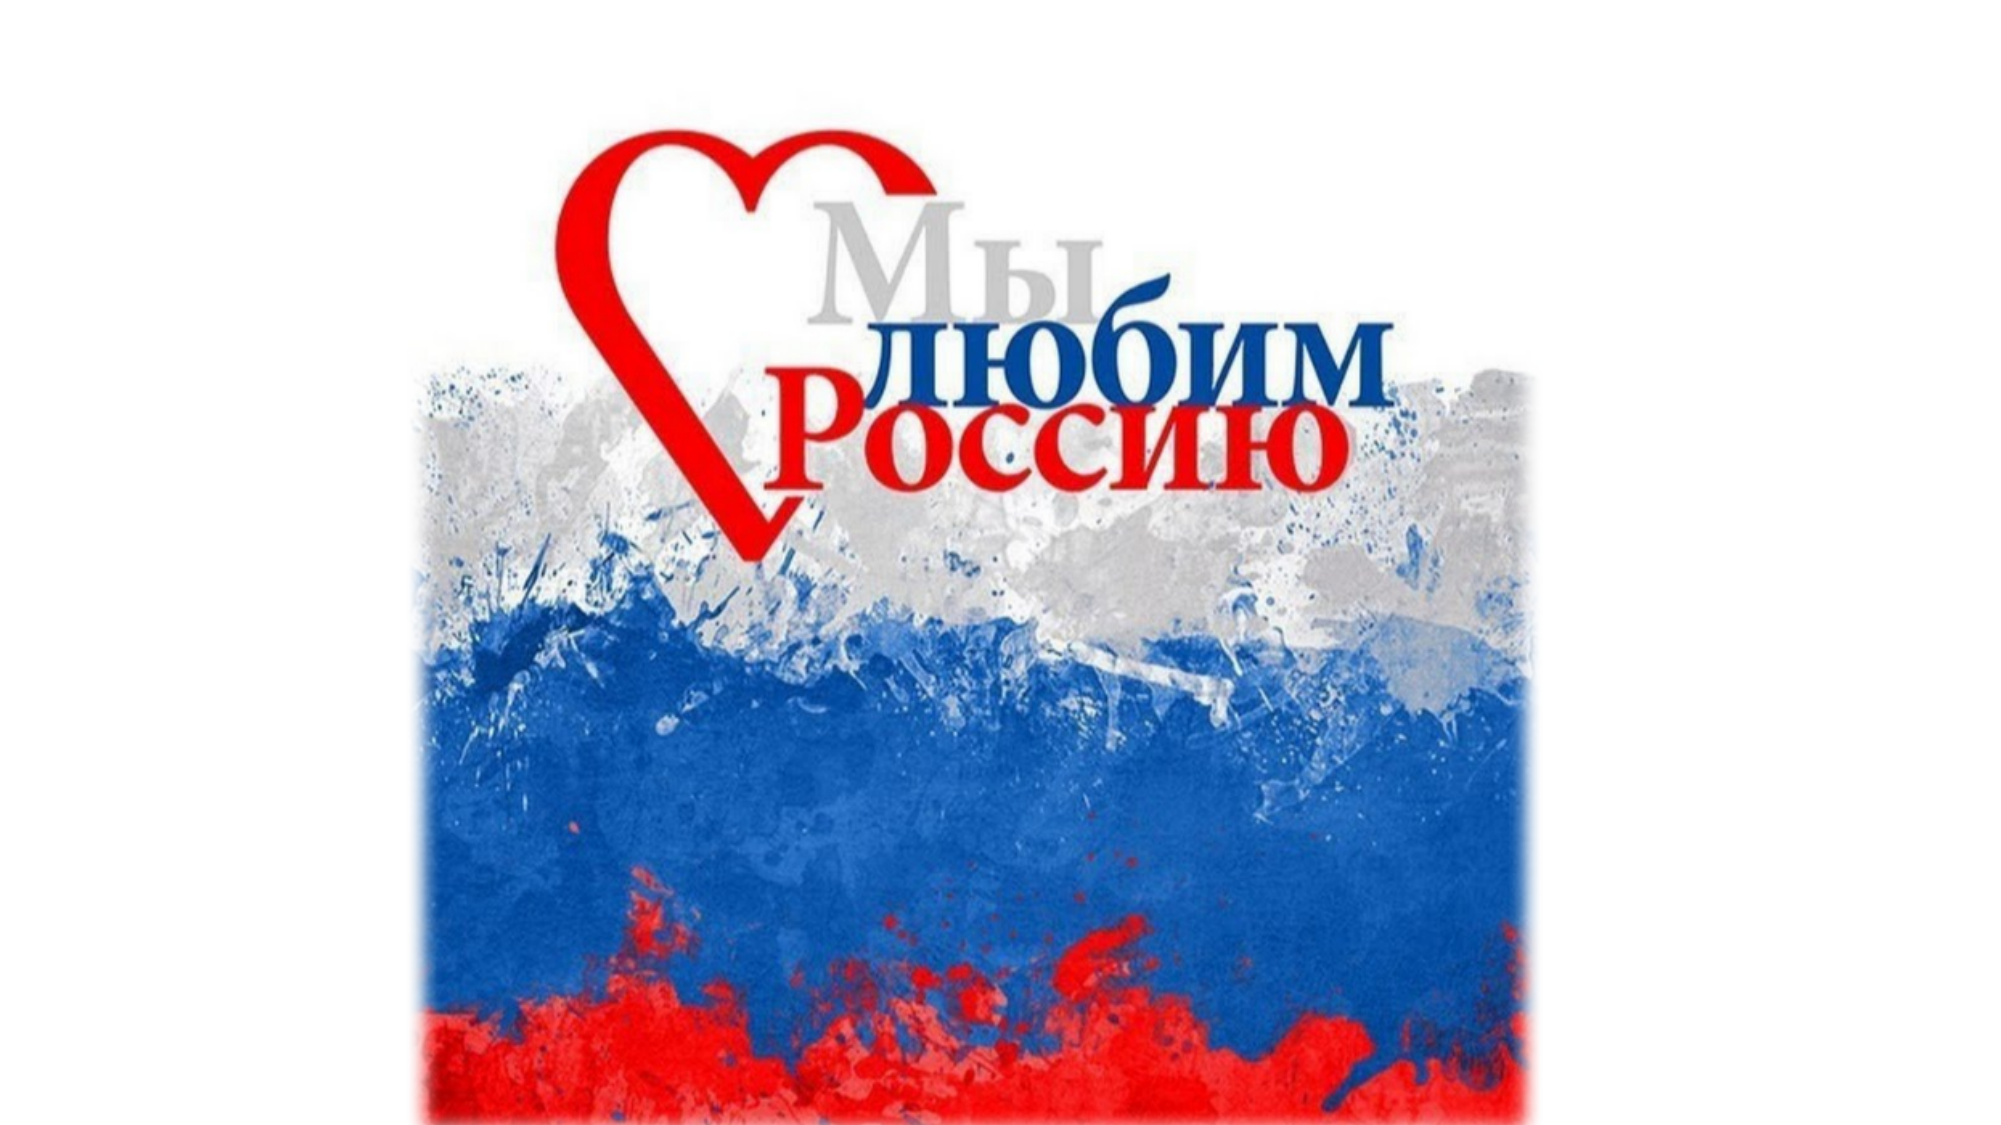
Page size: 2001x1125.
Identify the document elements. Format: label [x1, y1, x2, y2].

picture [407, 9, 1543, 1125]
